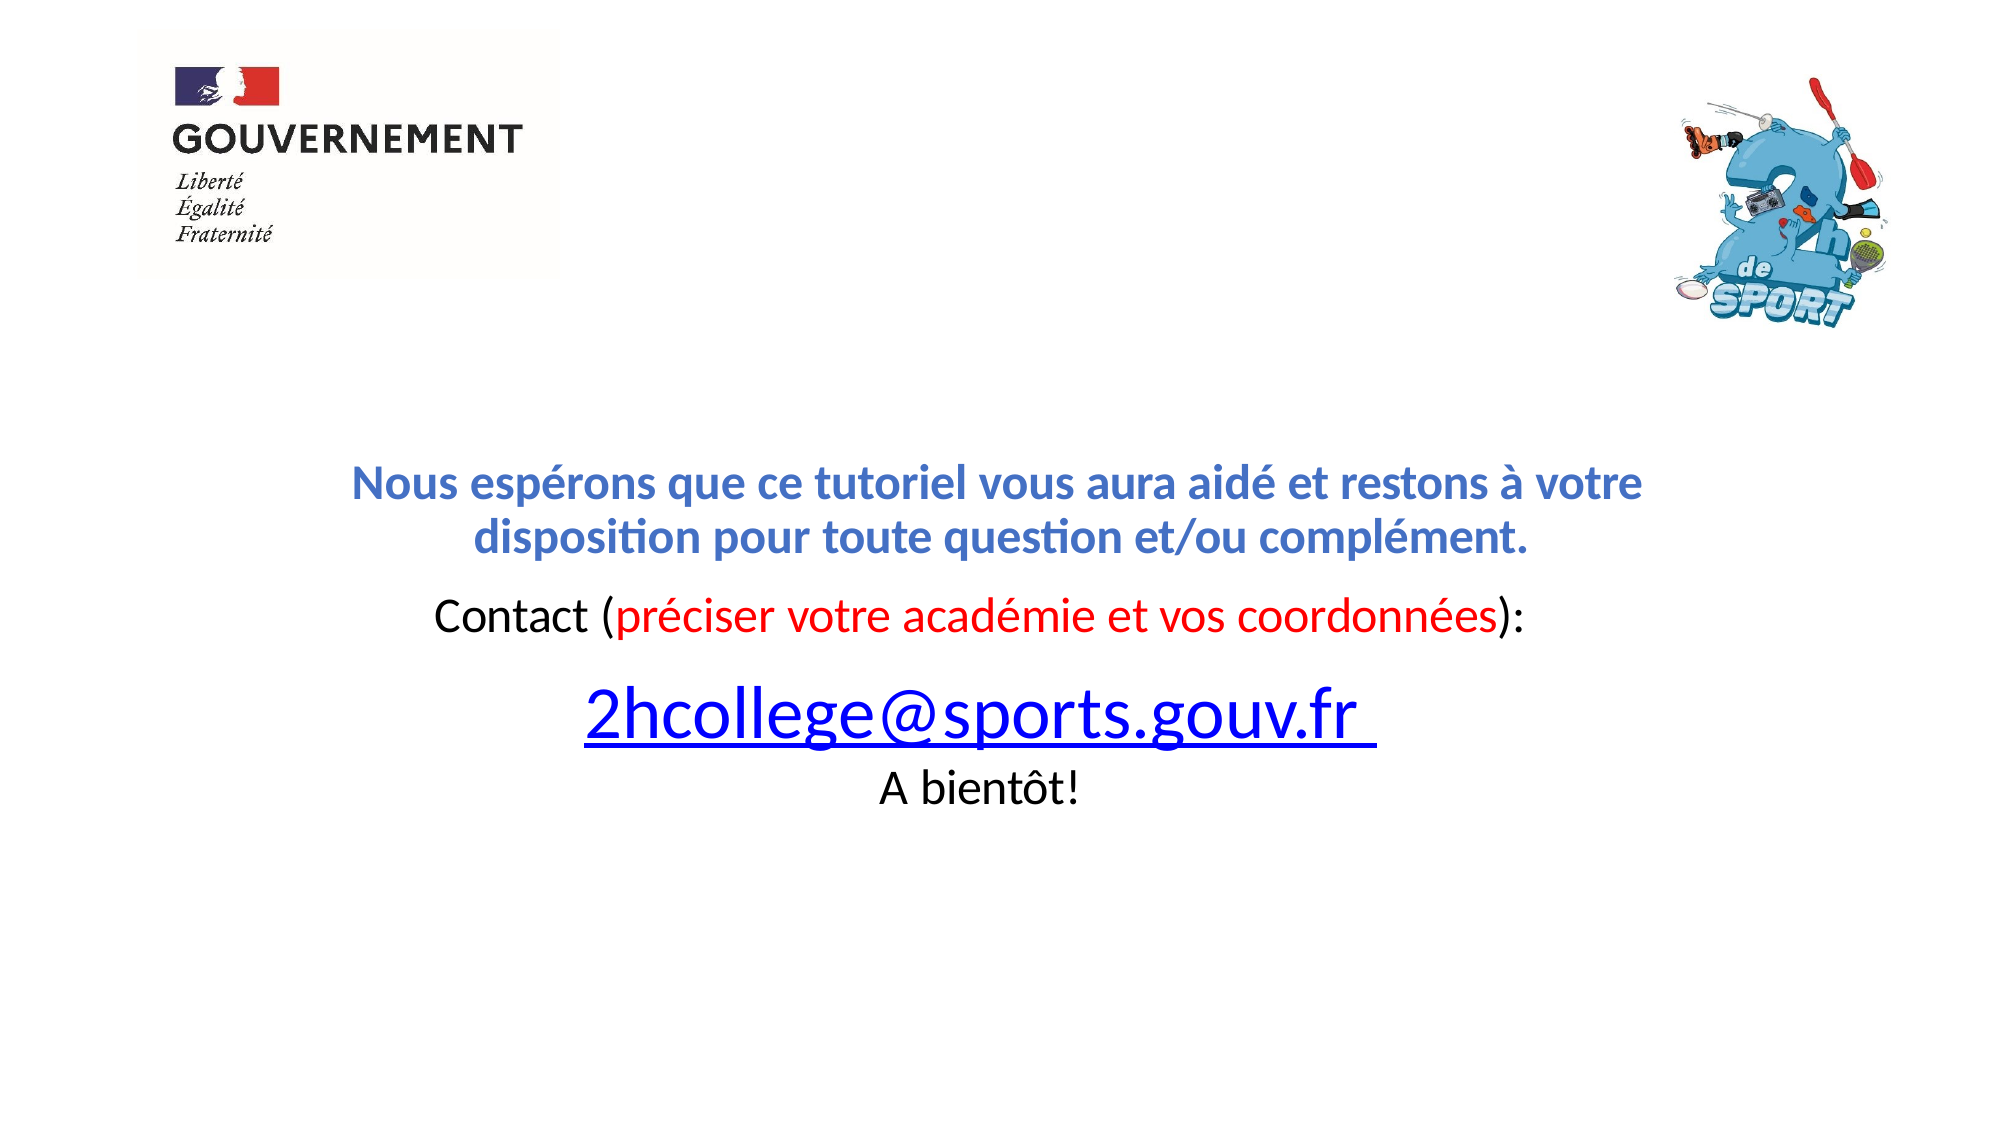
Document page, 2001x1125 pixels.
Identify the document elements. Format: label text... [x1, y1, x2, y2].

text_box Contact (préciser votre académie et vos coordonnées): 2hcollege@sports.gouv.fr A bientôt! [311, 565, 1650, 816]
picture [1674, 74, 1892, 336]
title Nous espérons que ce tutoriel vous aura aidé et restons à votre disposition pour toute question et/ou complément. [348, 446, 1652, 644]
text_box [137, 29, 560, 279]
